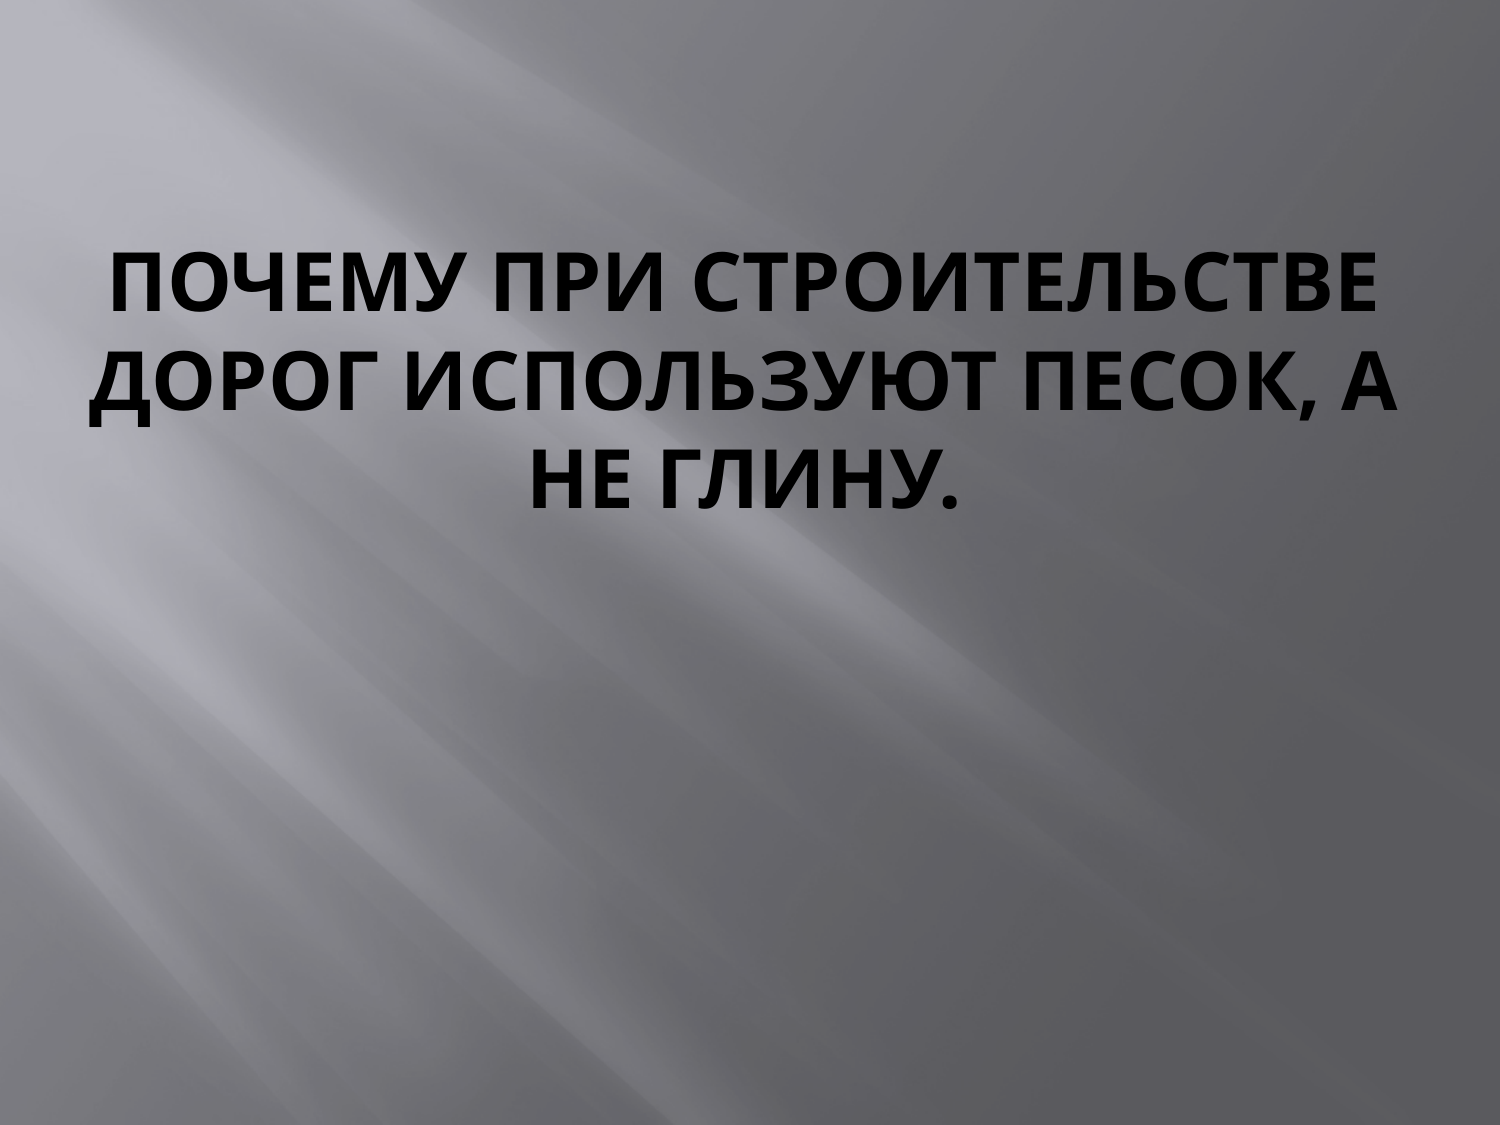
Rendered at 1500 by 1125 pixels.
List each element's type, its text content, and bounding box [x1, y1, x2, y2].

title Почему при строительстве дорог используют песок, а не глину. [69, 224, 1420, 525]
